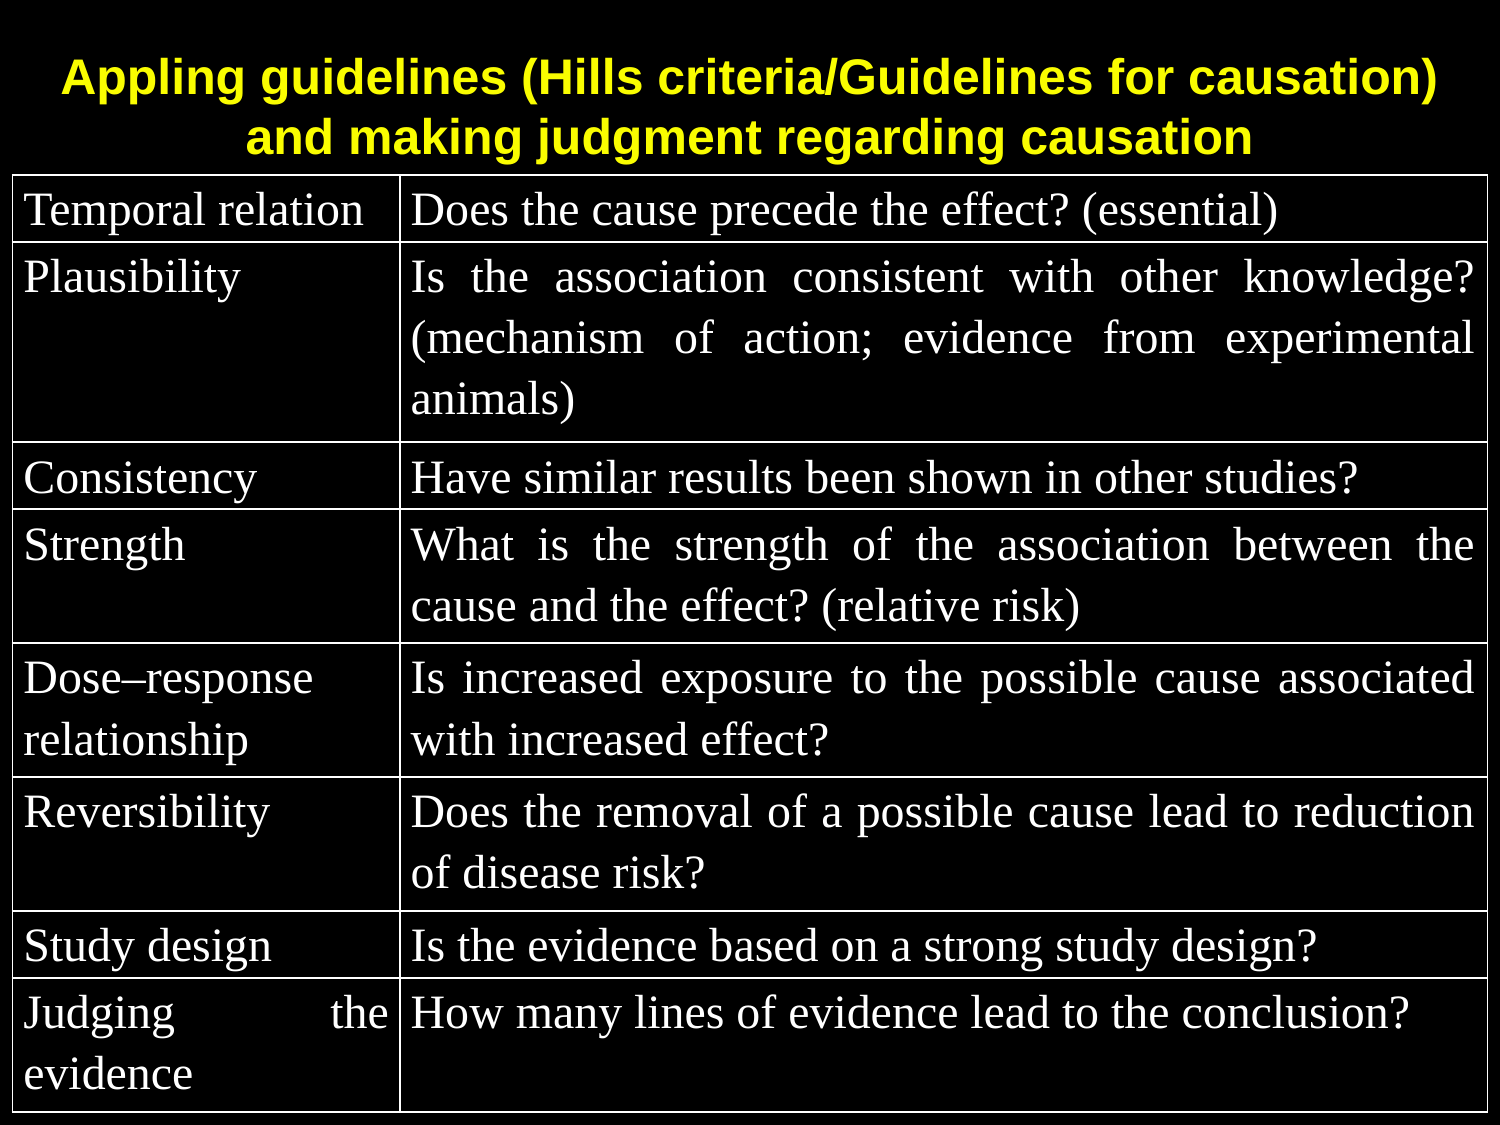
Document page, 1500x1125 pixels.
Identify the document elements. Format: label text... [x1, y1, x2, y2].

table_header Does the cause precede the effect? (essential) [401, 176, 1487, 241]
title Appling guidelines (Hills criteria/Guidelines for causation) and making judgment regarding causation [0, 65, 1500, 254]
table_cell Dose–response relationship [13, 644, 399, 776]
table_cell Reversibility [13, 778, 399, 910]
table_cell Have similar results been shown in other studies? [401, 443, 1487, 508]
table_cell Is the association consistent with other knowledge? (mechanism of action; evidence from experimental animals) [401, 243, 1487, 441]
table_cell How many lines of evidence lead to the conclusion? [401, 979, 1487, 1111]
table_cell Strength [13, 510, 399, 642]
table_cell What is the strength of the association between the cause and the effect? (relative risk) [401, 510, 1487, 642]
table_cell Is the evidence based on a strong study design? [401, 912, 1487, 977]
table_cell Study design [13, 912, 399, 977]
table_cell Does the removal of a possible cause lead to reduction of disease risk? [401, 778, 1487, 910]
table_cell Judging the evidence [13, 979, 399, 1111]
table_header Temporal relation [13, 176, 399, 241]
table_cell Consistency [13, 443, 399, 508]
table_cell Plausibility [13, 243, 399, 441]
table_cell Is increased exposure to the possible cause associated with increased effect? [401, 644, 1487, 776]
